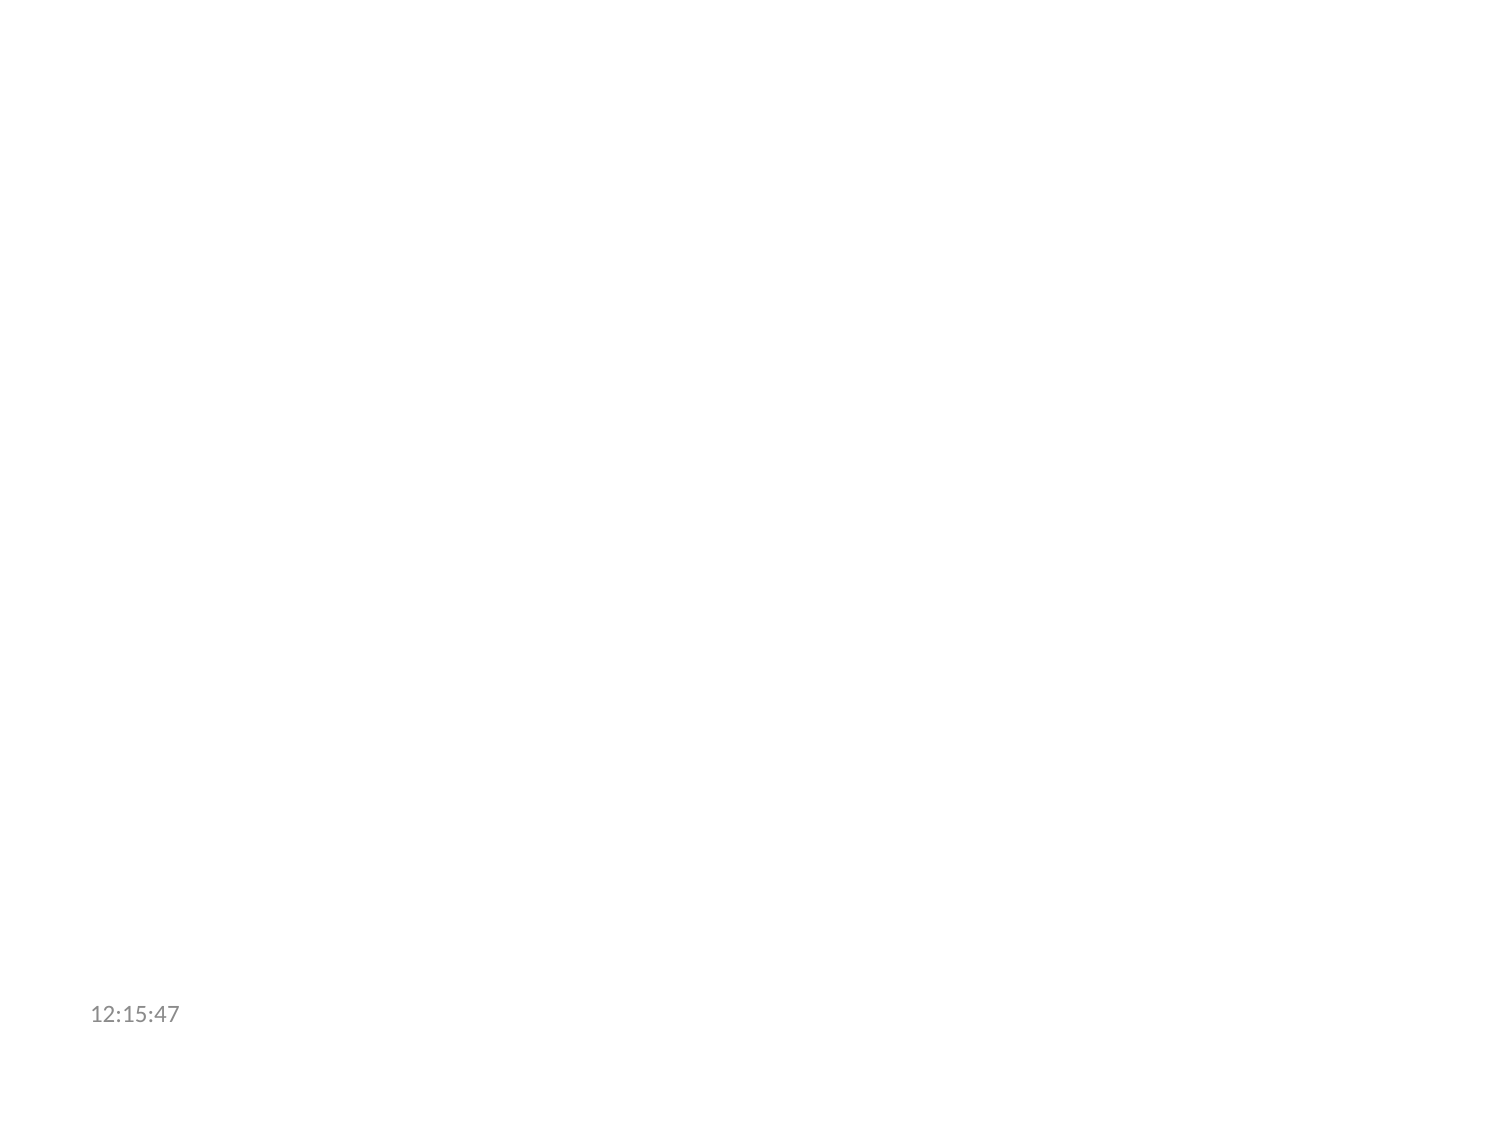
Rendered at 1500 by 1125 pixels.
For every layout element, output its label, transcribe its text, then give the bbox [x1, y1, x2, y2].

text_box 15:35:09 [75, 982, 425, 1043]
